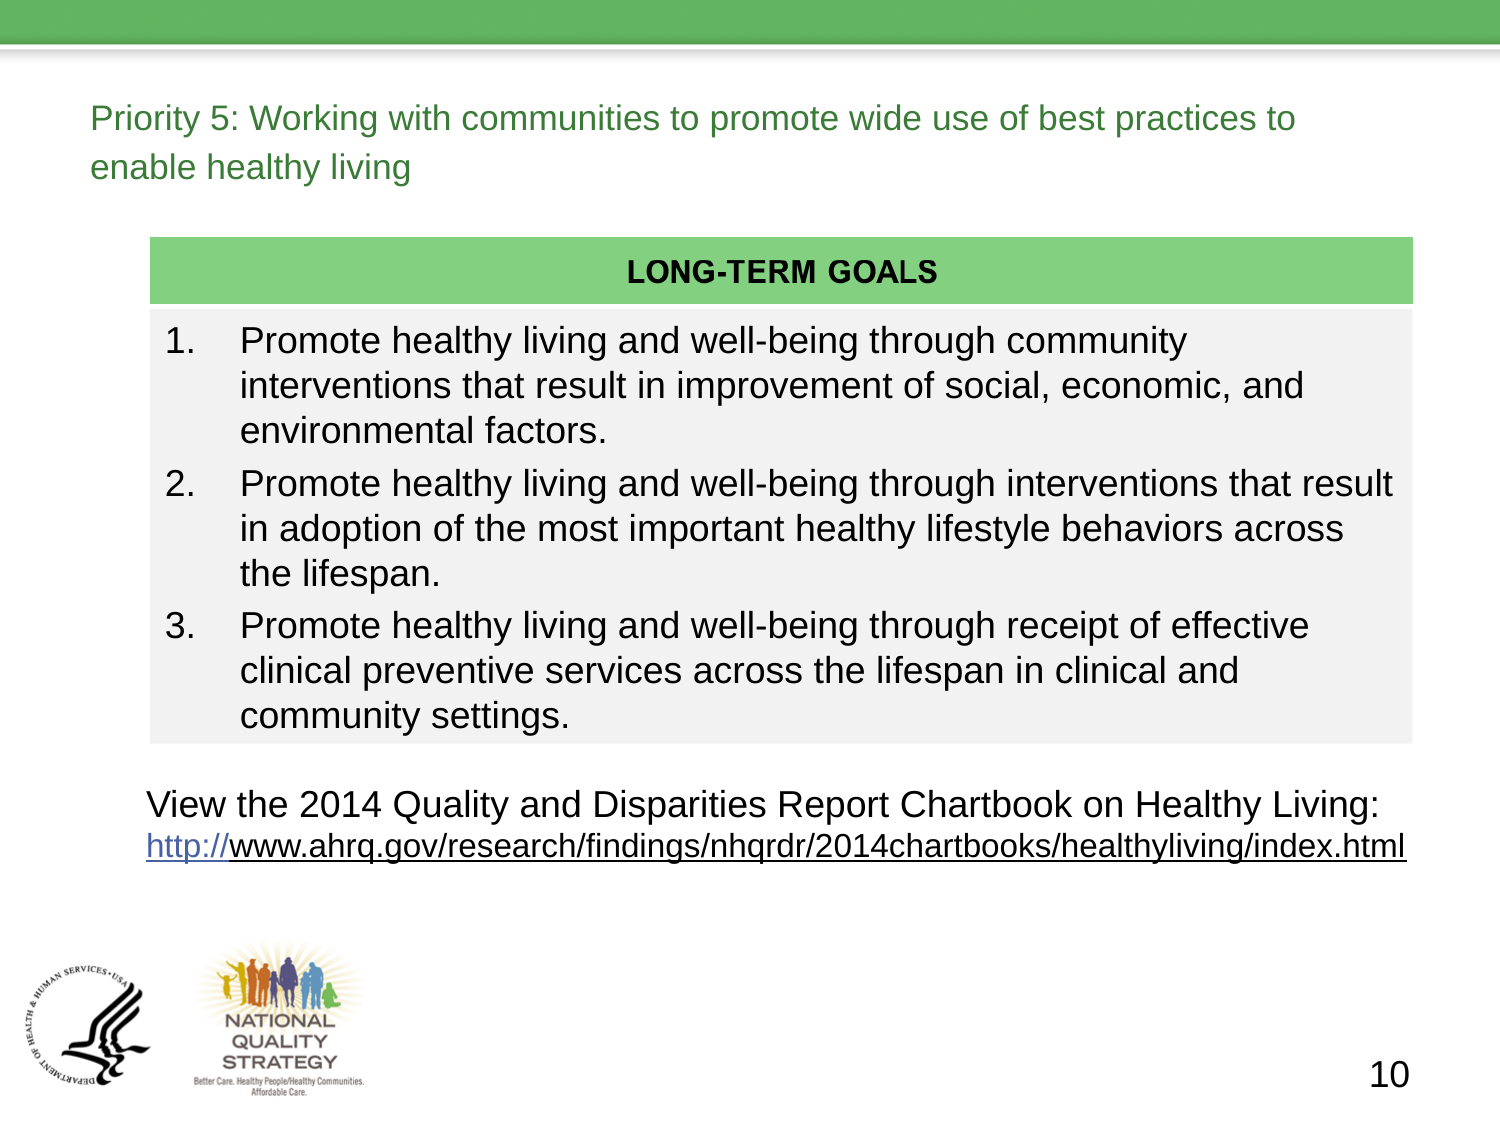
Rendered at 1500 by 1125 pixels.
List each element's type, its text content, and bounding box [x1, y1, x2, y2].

title Priority 5: Working with communities to promote wide use of best practices to enable healthy living [75, 87, 1425, 196]
text_box View the 2014 Quality and Disparities Report Chartbook on Healthy Living: http://www.ahrq.gov/research/findings/nhqrdr/2014chartbooks/healthyliving/index.html [131, 772, 1432, 872]
slide_number 10 [1074, 1042, 1425, 1103]
picture [149, 237, 1413, 310]
picture [0, 0, 1500, 104]
text_box Promote healthy living and well-being through community interventions that result in improvement of social, economic, and environmental factors. Promote healthy living and well-being through interventions that result in adoption of the most important healthy lifestyle behaviors across the lifespan. Promote healthy living and well-being through receipt of effective clinical preventive services across the lifespan in clinical and community settings. [150, 316, 1413, 744]
picture [23, 940, 365, 1101]
